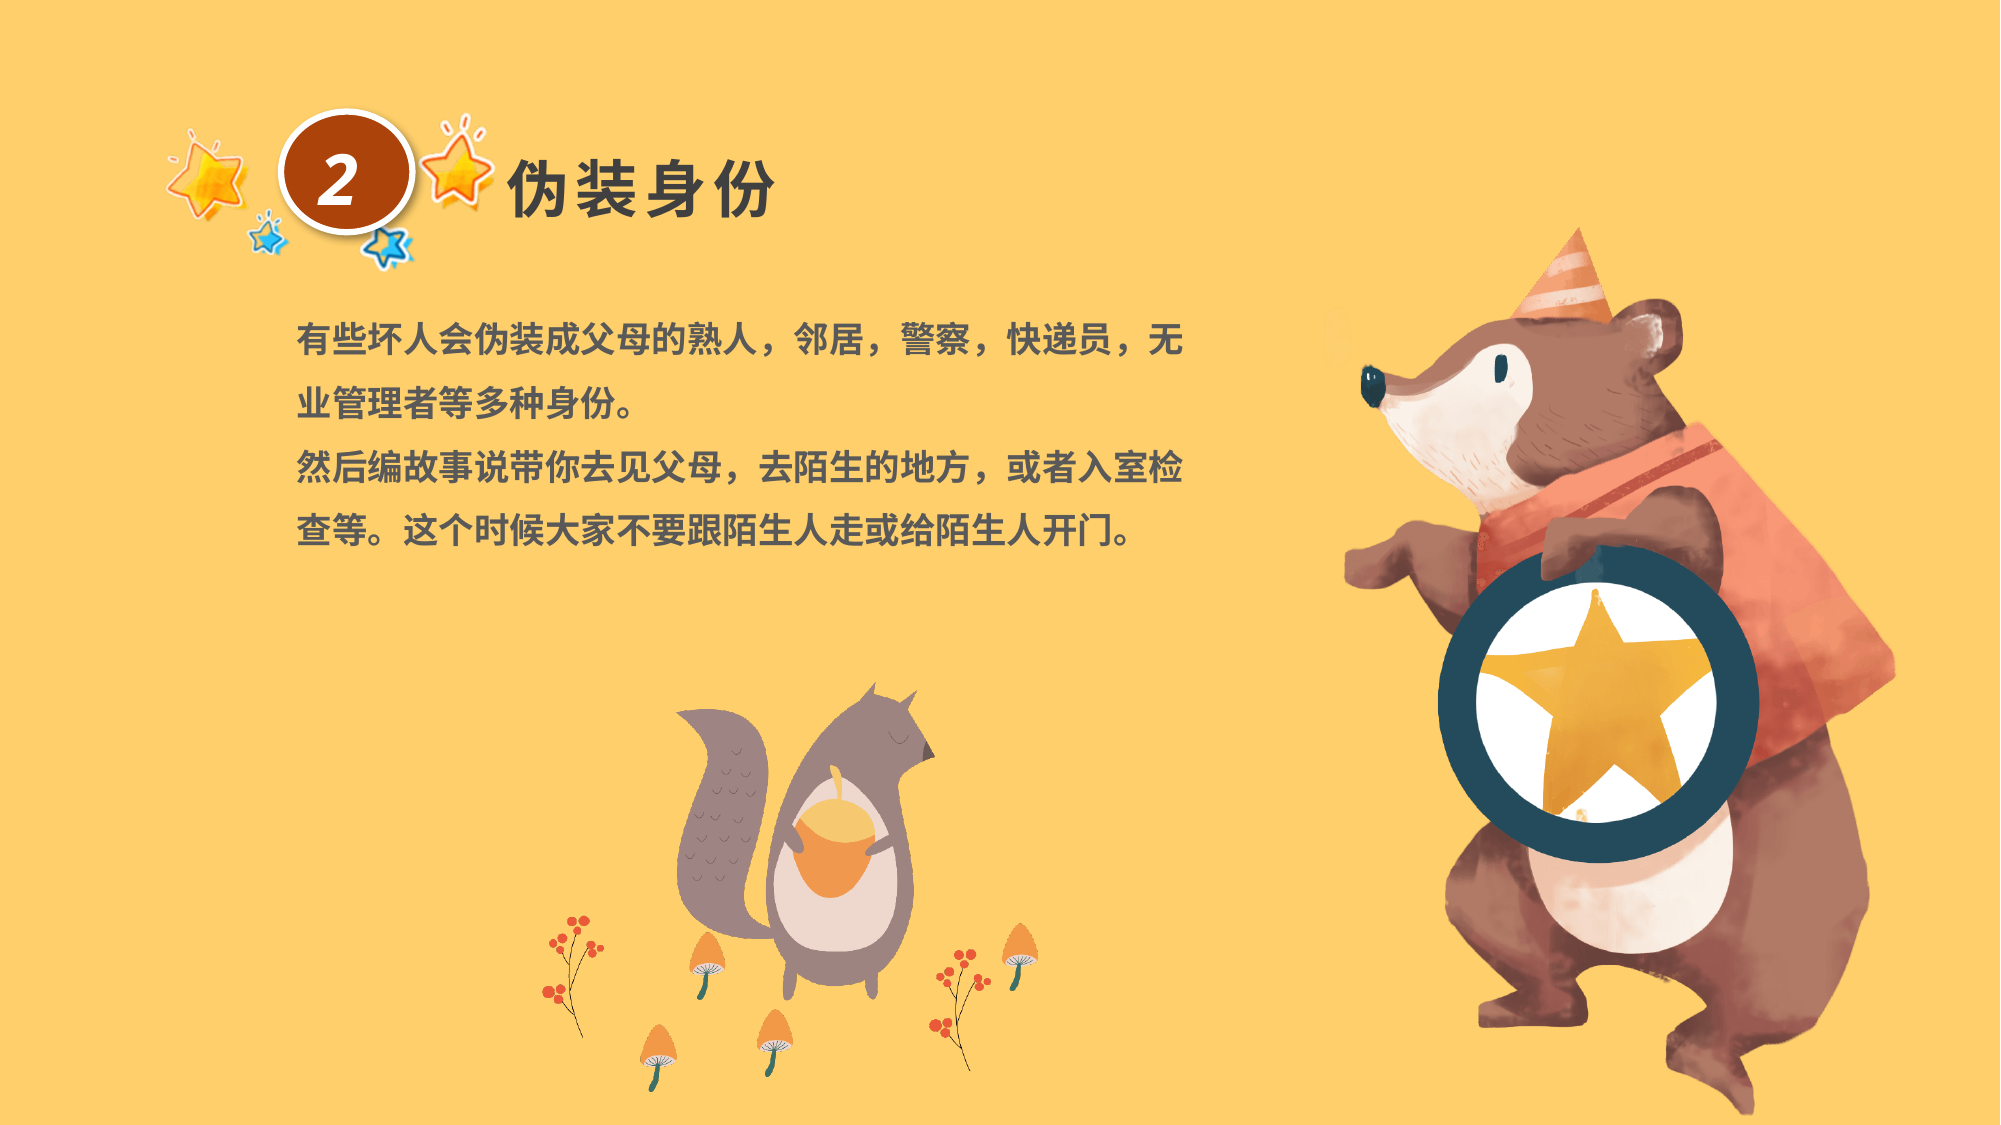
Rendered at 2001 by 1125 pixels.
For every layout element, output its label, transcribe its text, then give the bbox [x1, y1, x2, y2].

picture [157, 72, 502, 284]
picture [490, 17, 2000, 1125]
text_box 伪装身份 [493, 142, 626, 234]
text_box 有些坏人会伪装成父母的熟人，邻居，警察，快递员，无业管理者等多种身份。 然后编故事说带你去见父母，去陌生的地方，或者入室检查等。这个时候大家不要跟陌生人走或给陌生人开门。 [280, 288, 626, 559]
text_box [281, 111, 467, 233]
